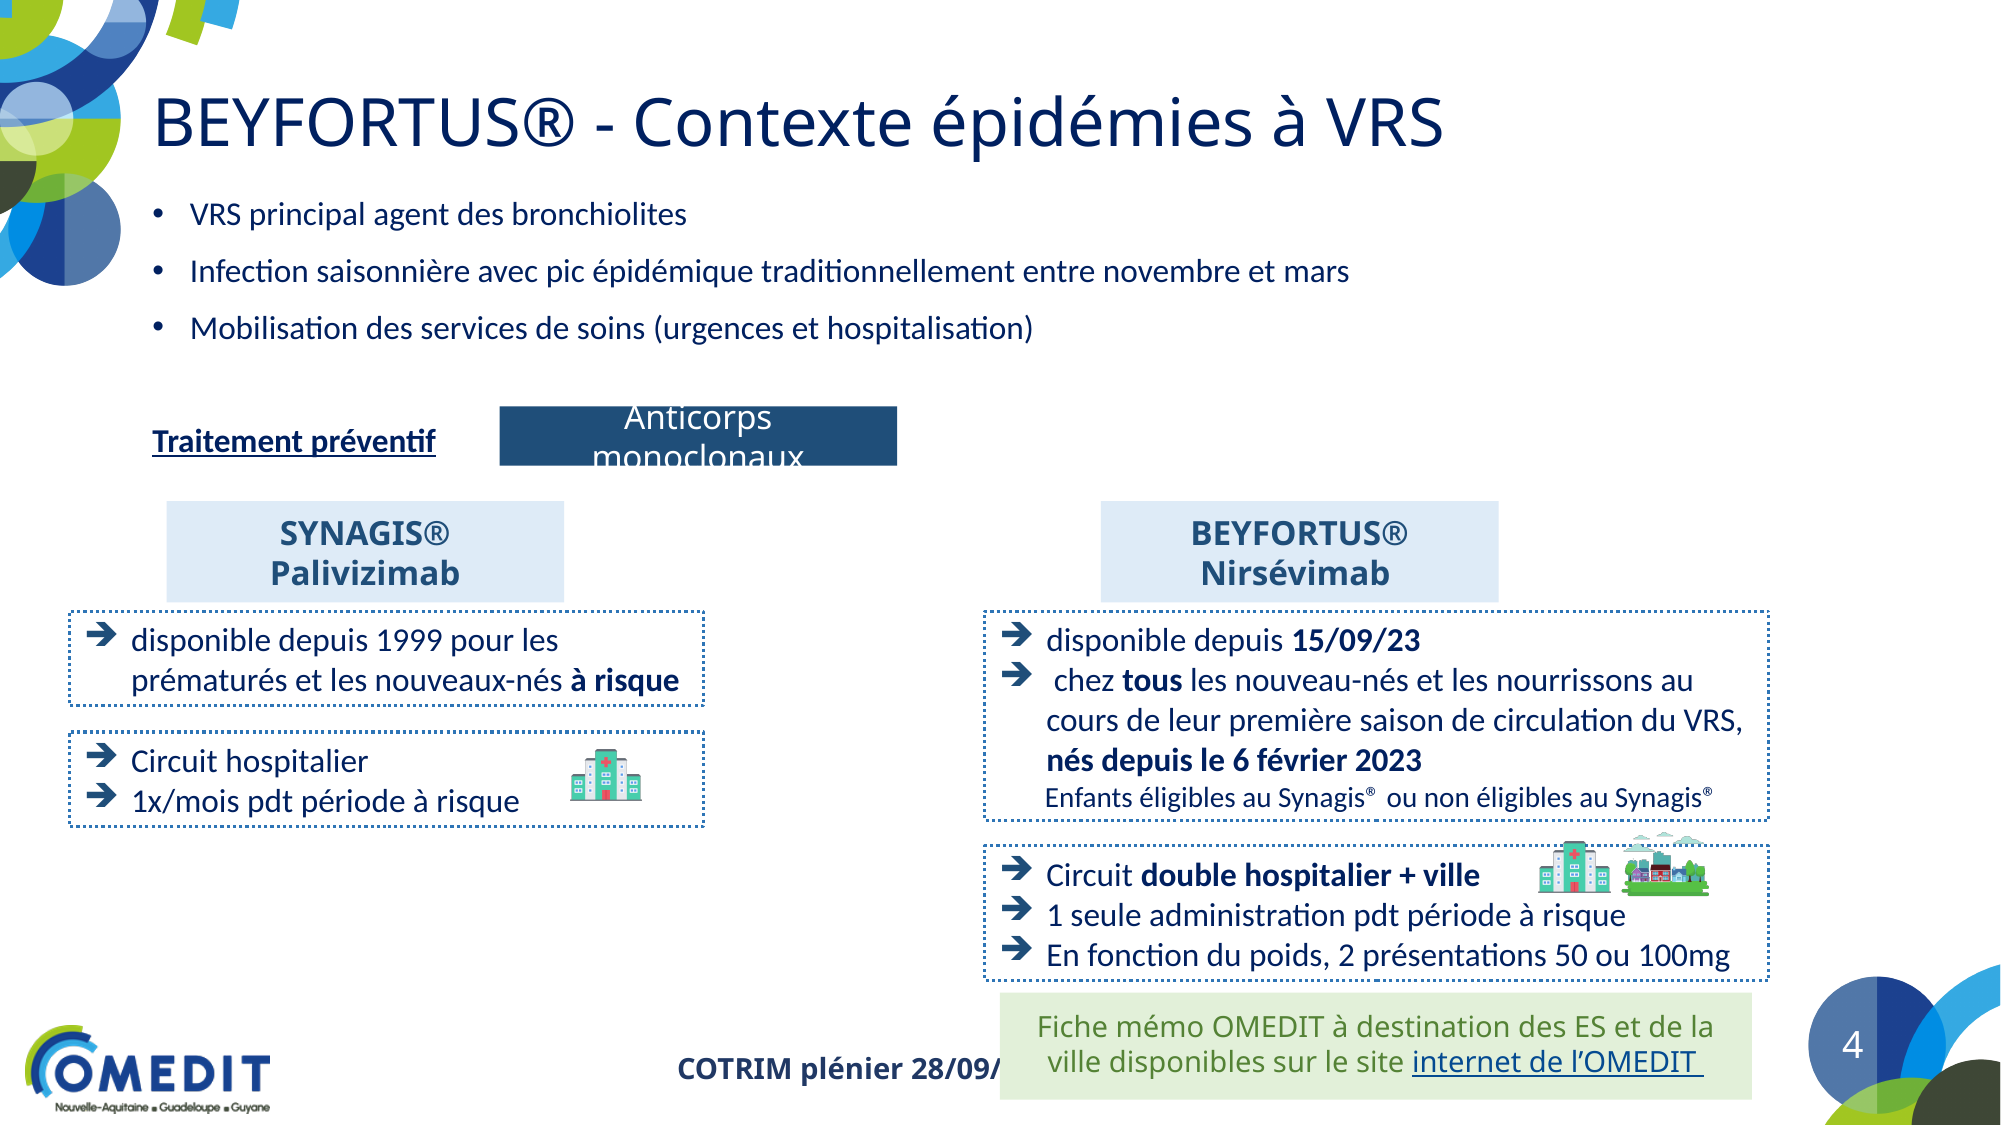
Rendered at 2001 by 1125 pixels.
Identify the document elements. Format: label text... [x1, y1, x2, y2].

text_box BEYFORTUS® Nirsévimab [1100, 500, 1500, 603]
picture [25, 1025, 270, 1114]
text_box Fiche mémo OMEDIT à destination des ES et de la ville disponibles sur le site internet de l’OMEDIT [999, 992, 1753, 1101]
list VRS principal agent des bronchiolites Infection saisonnière avec pic épidémique traditionnellement entre novembre et mars Mobilisation des services de soins (urgences et hospitalisation) Traitement préventif [137, 189, 1863, 984]
picture [1532, 839, 1617, 899]
picture [1618, 829, 1714, 898]
picture [1657, 960, 2001, 1125]
picture [564, 747, 648, 807]
text_box disponible depuis 15/09/23 chez tous les nouveau-nés et les nourrissons au cours de leur première saison de circulation du VRS, nés depuis le 6 février 2023 Enfants éligibles au Synagis® ou non éligibles au Synagis® [984, 611, 1769, 821]
text_box Circuit hospitalier 1x/mois pdt période à risque [69, 731, 704, 827]
text_box SYNAGIS® Palivizimab [166, 500, 565, 603]
text_box Circuit double hospitalier + ville 1 seule administration pdt période à risque En fonction du poids, 2 présentations 50 ou 100mg [984, 845, 1769, 981]
title BEYFORTUS® - Contexte épidémies à VRS [137, 59, 1863, 189]
picture [0, 0, 245, 300]
text_box Anticorps monoclonaux [499, 405, 898, 467]
text_box disponible depuis 1999 pour les prématurés et les nouveaux-nés à risque [69, 611, 704, 706]
